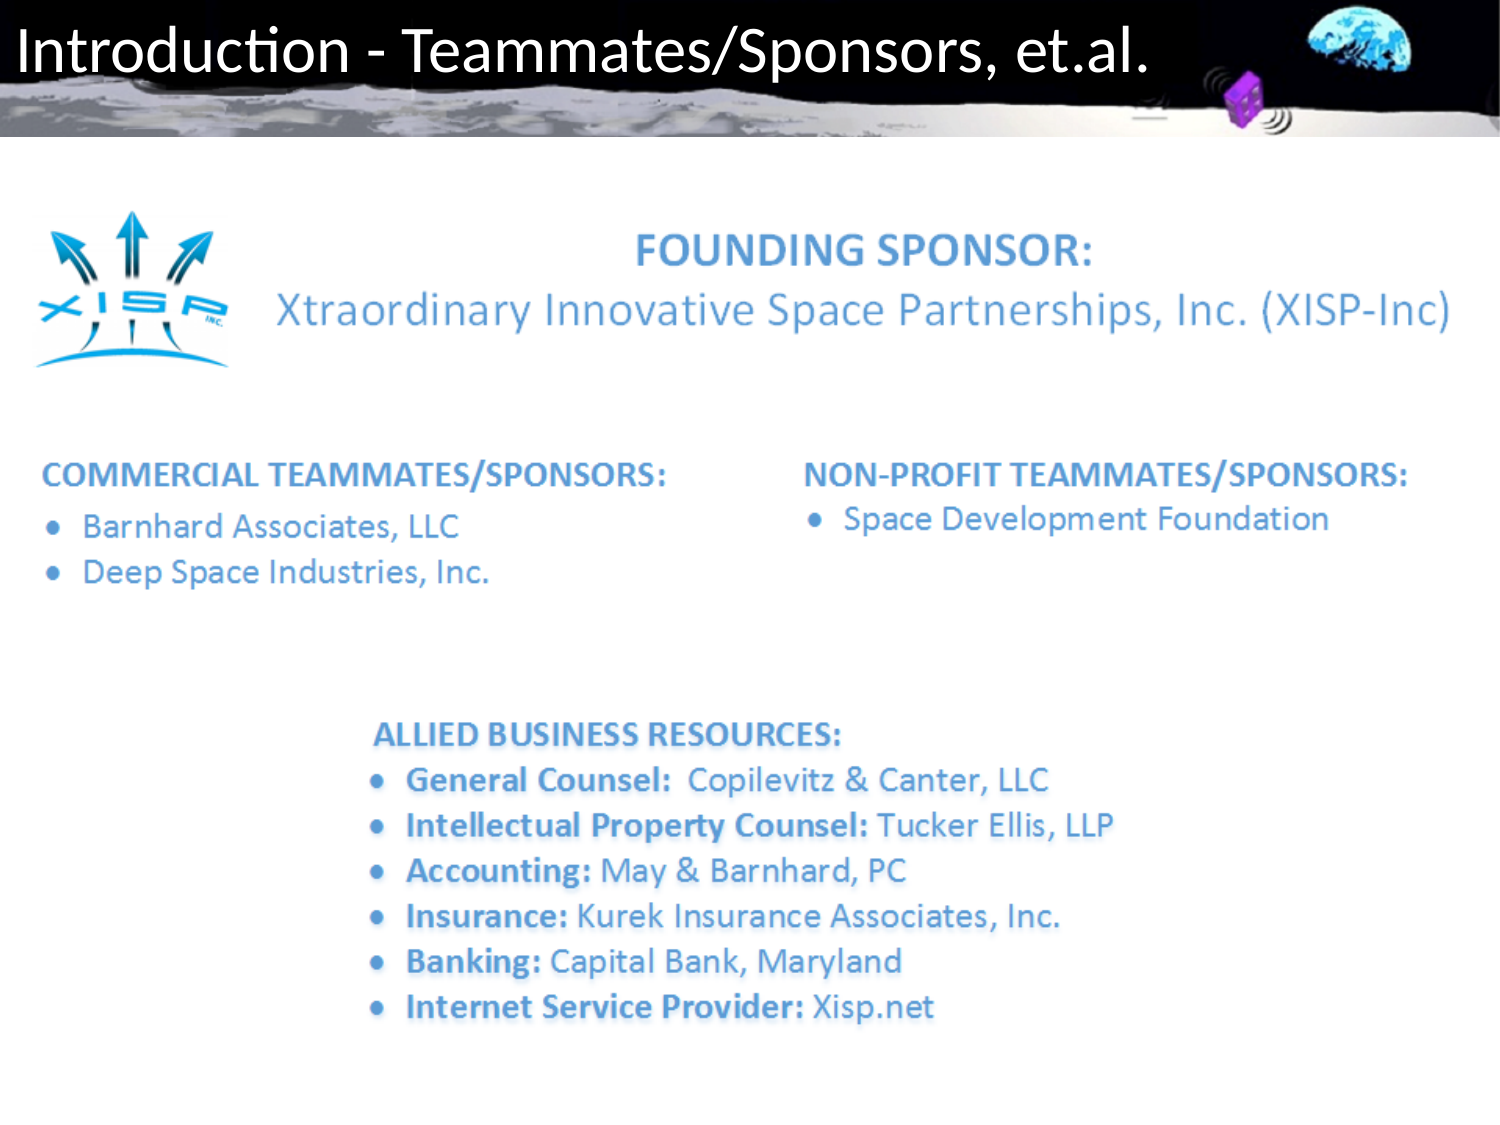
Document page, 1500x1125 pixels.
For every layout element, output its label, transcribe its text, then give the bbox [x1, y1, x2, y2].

title Introduction - Teammates/Sponsors, et.al. [0, 0, 1201, 92]
picture [0, 0, 1500, 137]
picture [21, 204, 1479, 1059]
